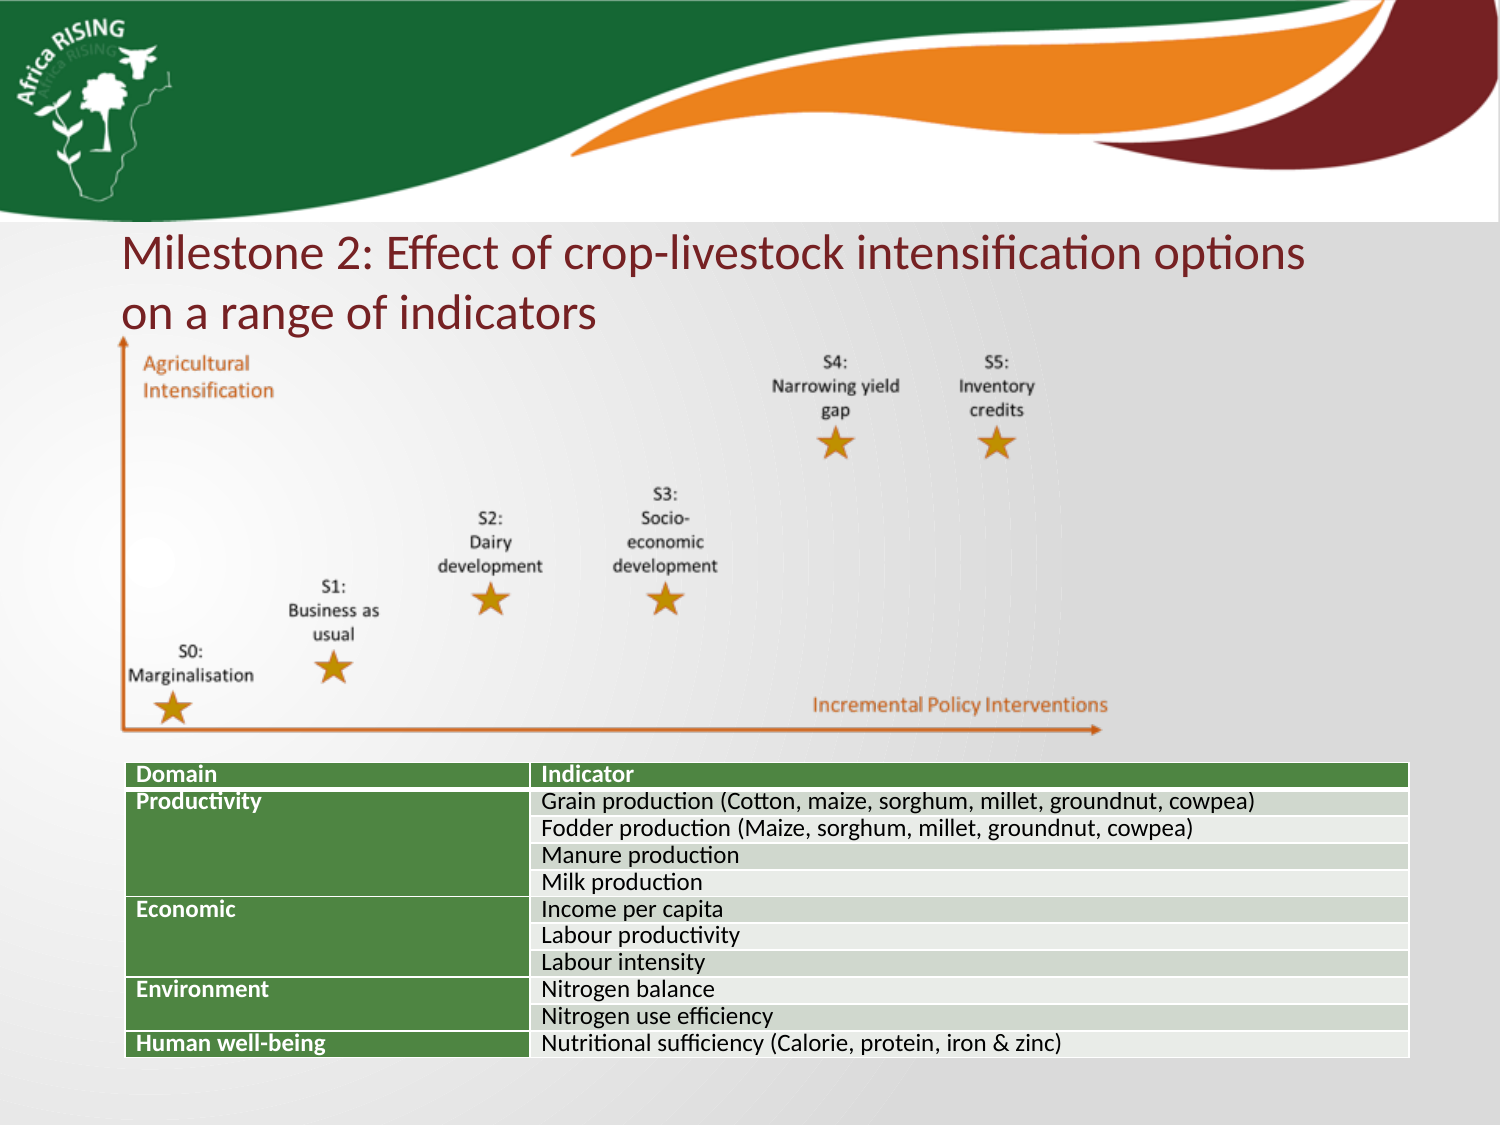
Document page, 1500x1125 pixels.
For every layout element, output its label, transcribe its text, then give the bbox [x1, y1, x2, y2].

table_cell Grain production (Cotton, maize, sorghum, millet, groundnut, cowpea) [531, 792, 1408, 815]
picture [109, 324, 1124, 742]
list Milestone 2: Effect of crop-livestock intensification options on a range of indicators [87, 212, 1363, 350]
table_cell Fodder production (Maize, sorghum, millet, groundnut, cowpea) [531, 817, 1408, 842]
picture [0, 0, 1499, 222]
table_cell Economic [126, 897, 529, 976]
table_cell Environment [126, 978, 529, 1030]
table_cell Milk production [531, 871, 1408, 896]
table_cell Manure production [531, 844, 1408, 869]
table_cell Income per capita [531, 897, 1408, 922]
table_cell Labour intensity [531, 951, 1408, 976]
table_cell Human well-being [126, 1032, 529, 1057]
table_cell Labour productivity [531, 924, 1408, 949]
table_cell Nitrogen use efficiency [531, 1005, 1408, 1030]
table_cell Productivity [126, 792, 529, 896]
table_header Indicator [531, 763, 1408, 787]
table_cell Nitrogen balance [531, 978, 1408, 1003]
table_header Domain [126, 763, 529, 787]
table_cell Nutritional sufficiency (Calorie, protein, iron & zinc) [531, 1032, 1408, 1057]
